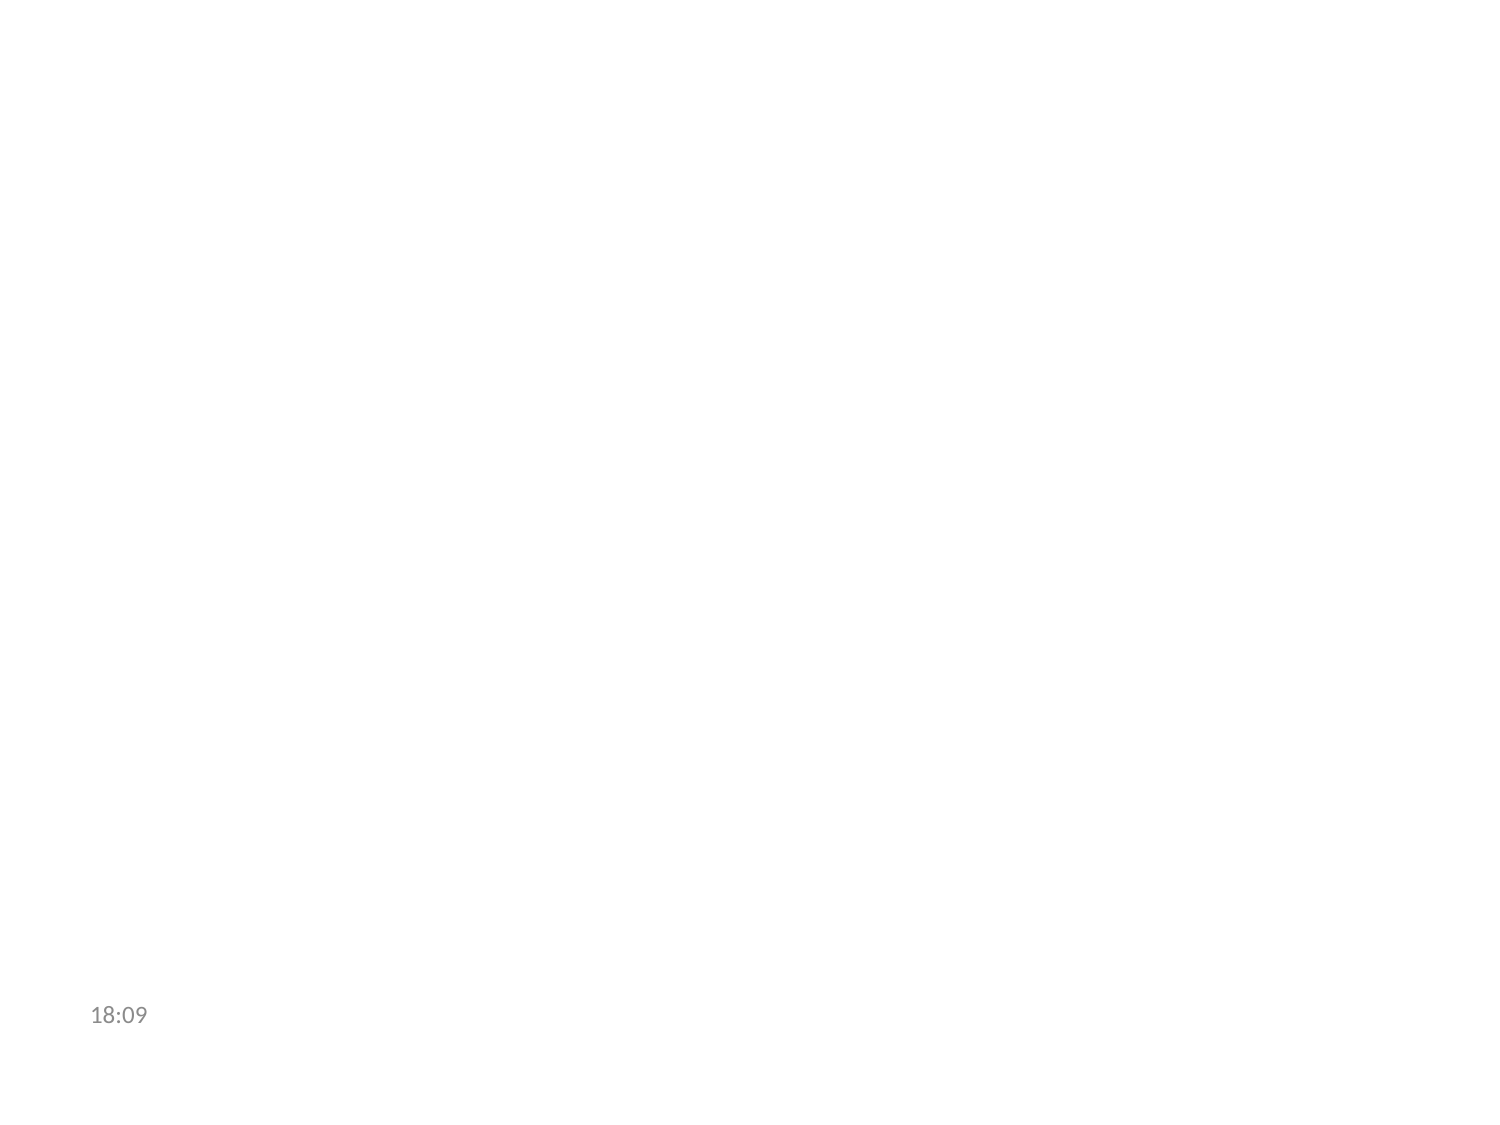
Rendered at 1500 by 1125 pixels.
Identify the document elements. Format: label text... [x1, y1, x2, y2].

text_box 15:35 [75, 983, 425, 1044]
